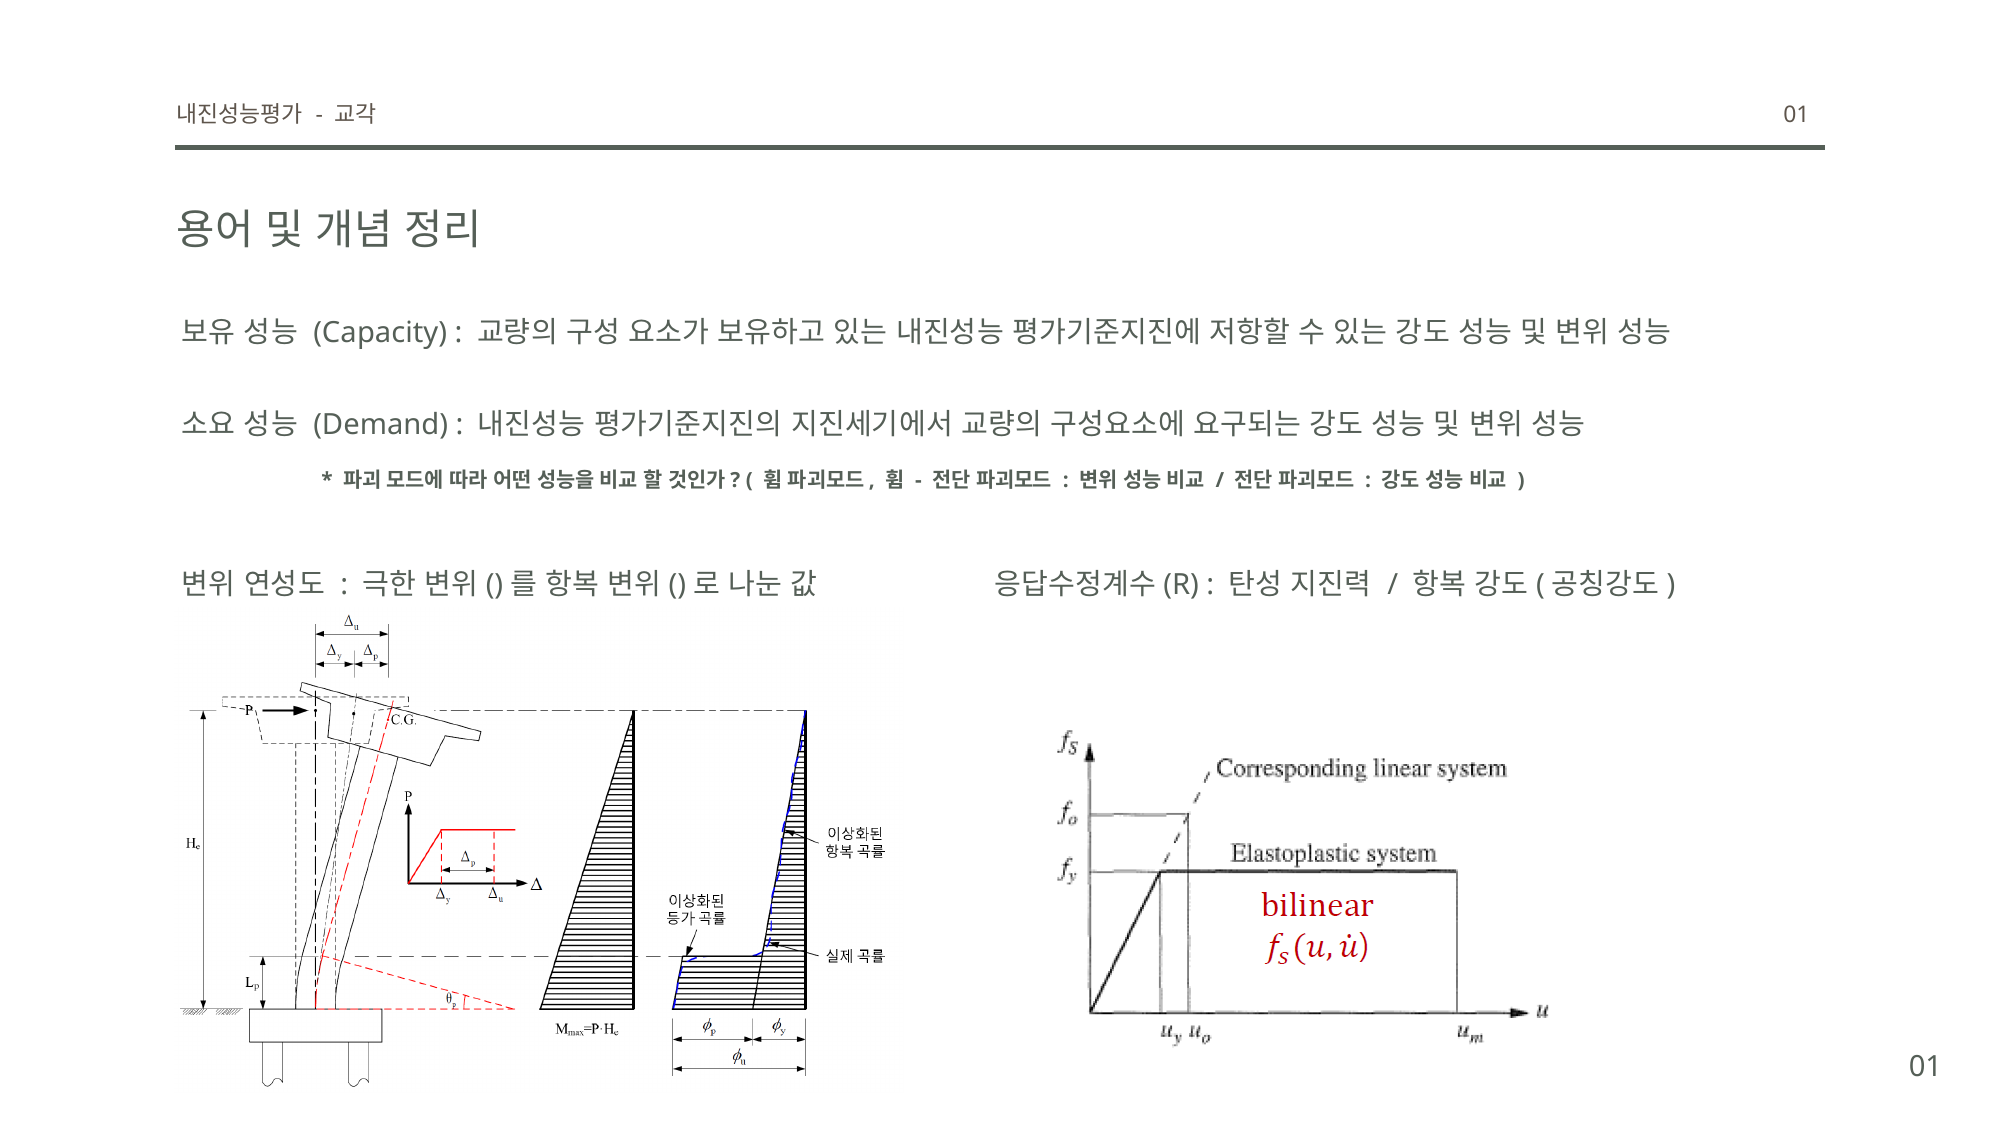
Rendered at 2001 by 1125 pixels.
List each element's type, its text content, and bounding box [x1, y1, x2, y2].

text_box 용어 및 개념 정리 [162, 195, 497, 260]
text_box 소요 성능 (Demand) : 내진성능 평가기준지진의 지진세기에서 교량의 구성요소에 요구되는 강도 성능 및 변위 성능 [167, 380, 1825, 448]
picture [174, 607, 904, 1093]
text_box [1032, 719, 1587, 1054]
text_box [167, 91, 1825, 135]
text_box 응답수정계수(R) : 탄성 지진력 / 항복 강도(공칭강도) [979, 540, 1727, 608]
text_box 01 [1893, 1039, 1957, 1090]
text_box * 파괴 모드에 따라 어떤 성능을 비교 할 것인가? ( 휨 파괴모드, 휨 - 전단 파괴모드 : 변위 성능 비교 / 전단 파괴모드 : 강도 성능 비교 ) [306, 446, 1825, 500]
text_box 보유 성능 (Capacity) : 교량의 구성 요소가 보유하고 있는 내진성능 평가기준지진에 저항할 수 있는 강도 성능 및 변위 성능 [167, 288, 1825, 357]
